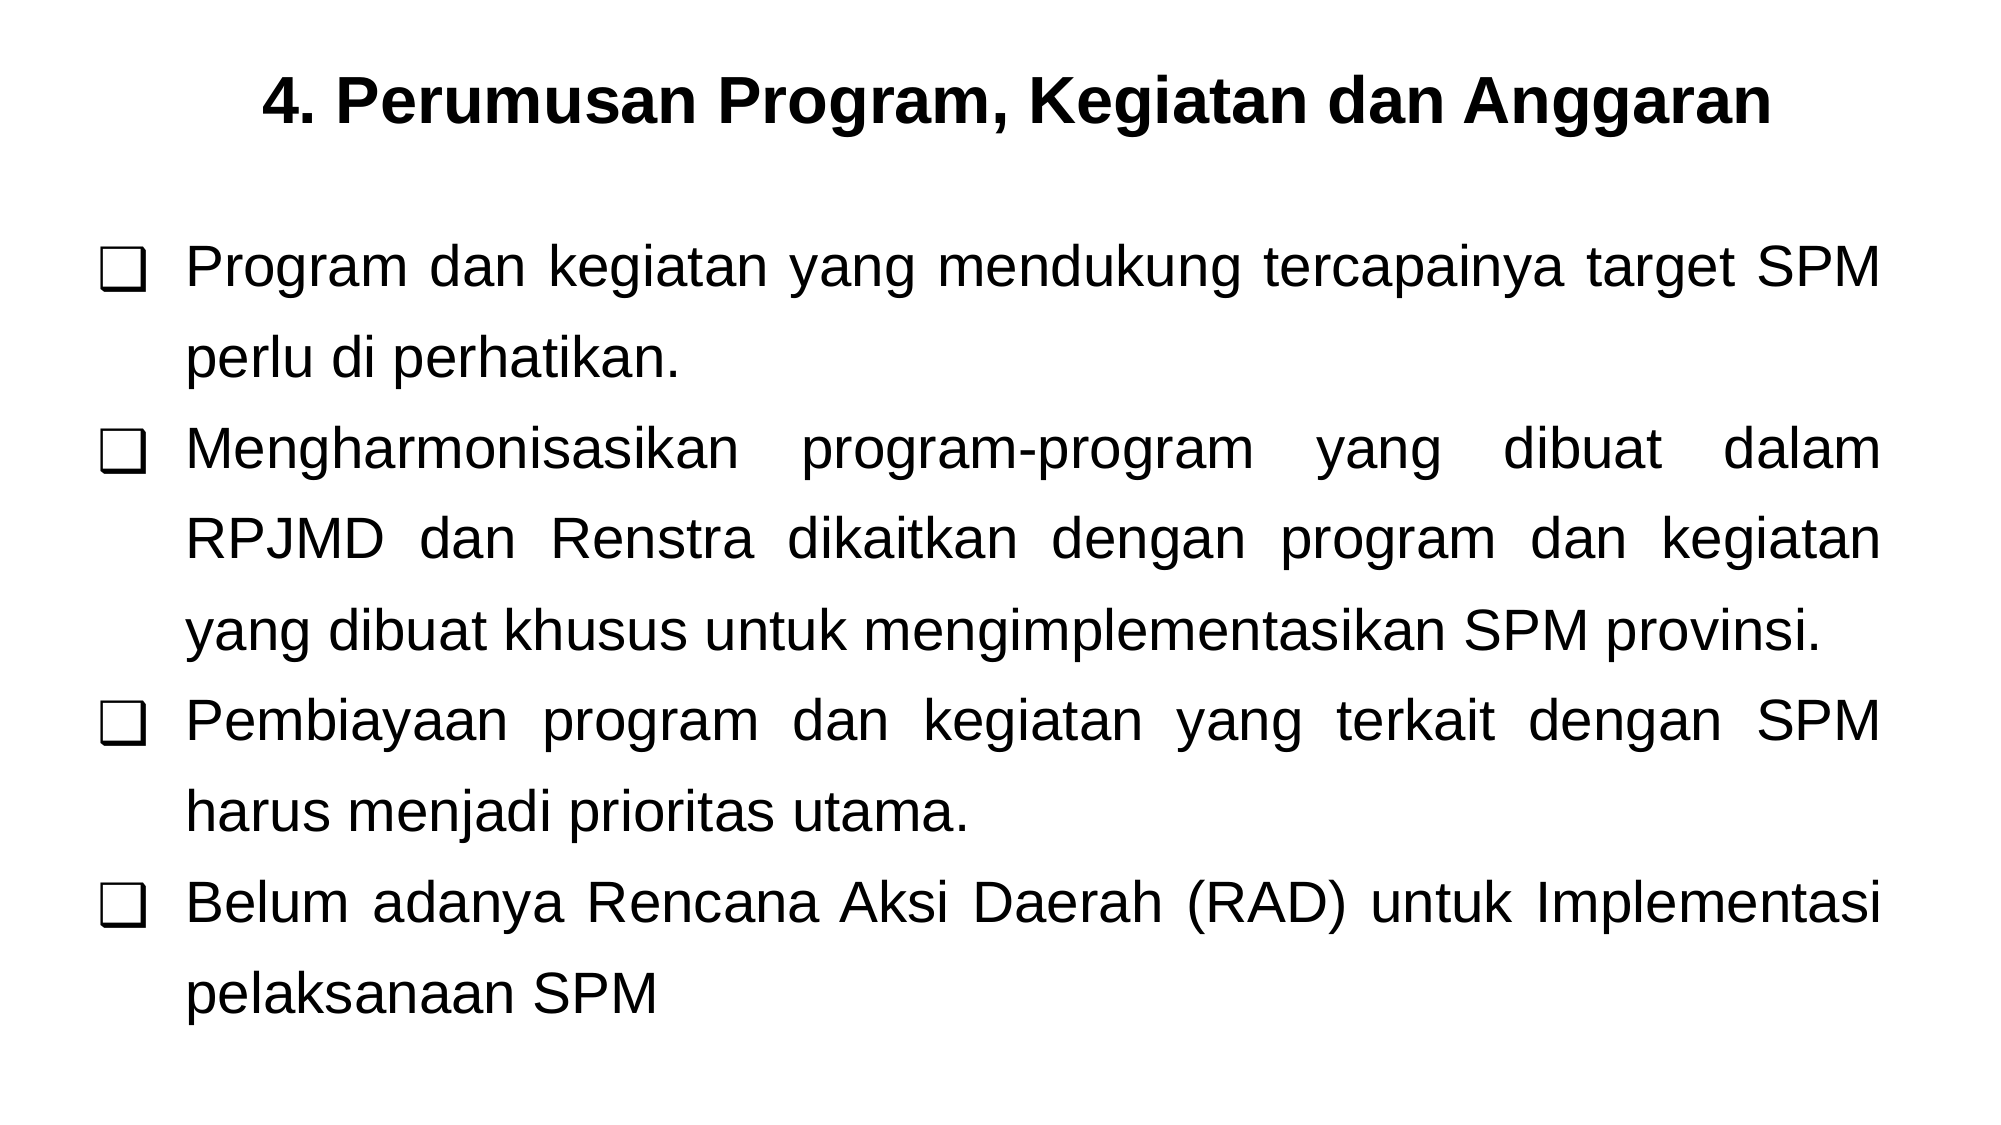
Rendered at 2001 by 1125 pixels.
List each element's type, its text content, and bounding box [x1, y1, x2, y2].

text_box 4. Perumusan Program, Kegiatan dan Anggaran [47, 49, 1990, 146]
text_box Program dan kegiatan yang mendukung tercapainya target SPM perlu di perhatikan. Mengharmonisasikan program-program yang dibuat dalam RPJMD dan Renstra dikaitkan dengan program dan kegiatan yang dibuat khusus untuk mengimplementasikan SPM provinsi. Pembiayaan program dan kegiatan yang terkait dengan SPM harus menjadi prioritas utama. Belum adanya Rencana Aksi Daerah (RAD) untuk Implementasi pelaksanaan SPM [82, 199, 1900, 1042]
